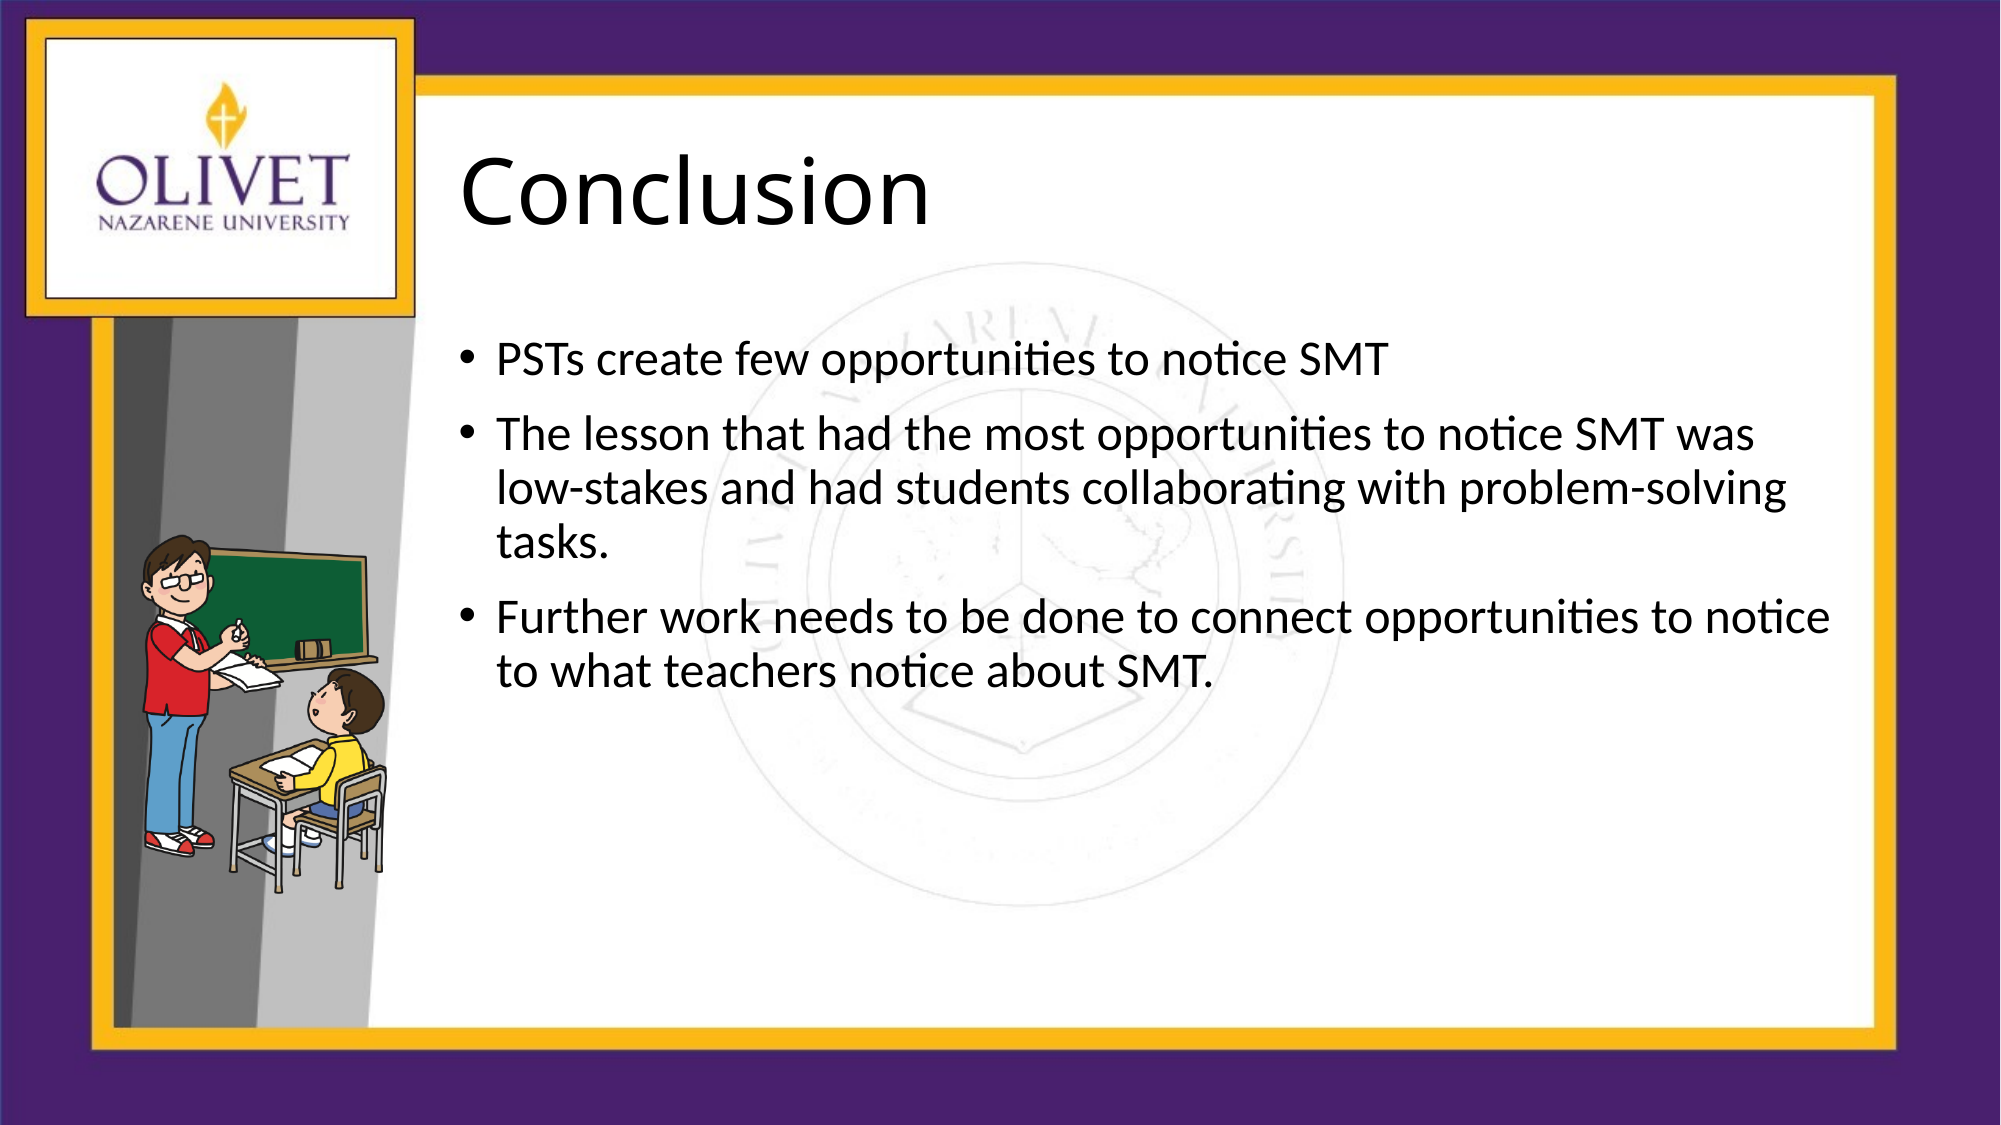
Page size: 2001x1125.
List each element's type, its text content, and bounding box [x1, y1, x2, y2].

list PSTs create few opportunities to notice SMT The lesson that had the most opportunities to notice SMT was low-stakes and had students collaborating with problem-solving tasks. Further work needs to be done to connect opportunities to notice to what teachers notice about SMT. [443, 324, 1863, 1014]
picture [0, 0, 2001, 1125]
title Conclusion [443, 111, 1838, 278]
